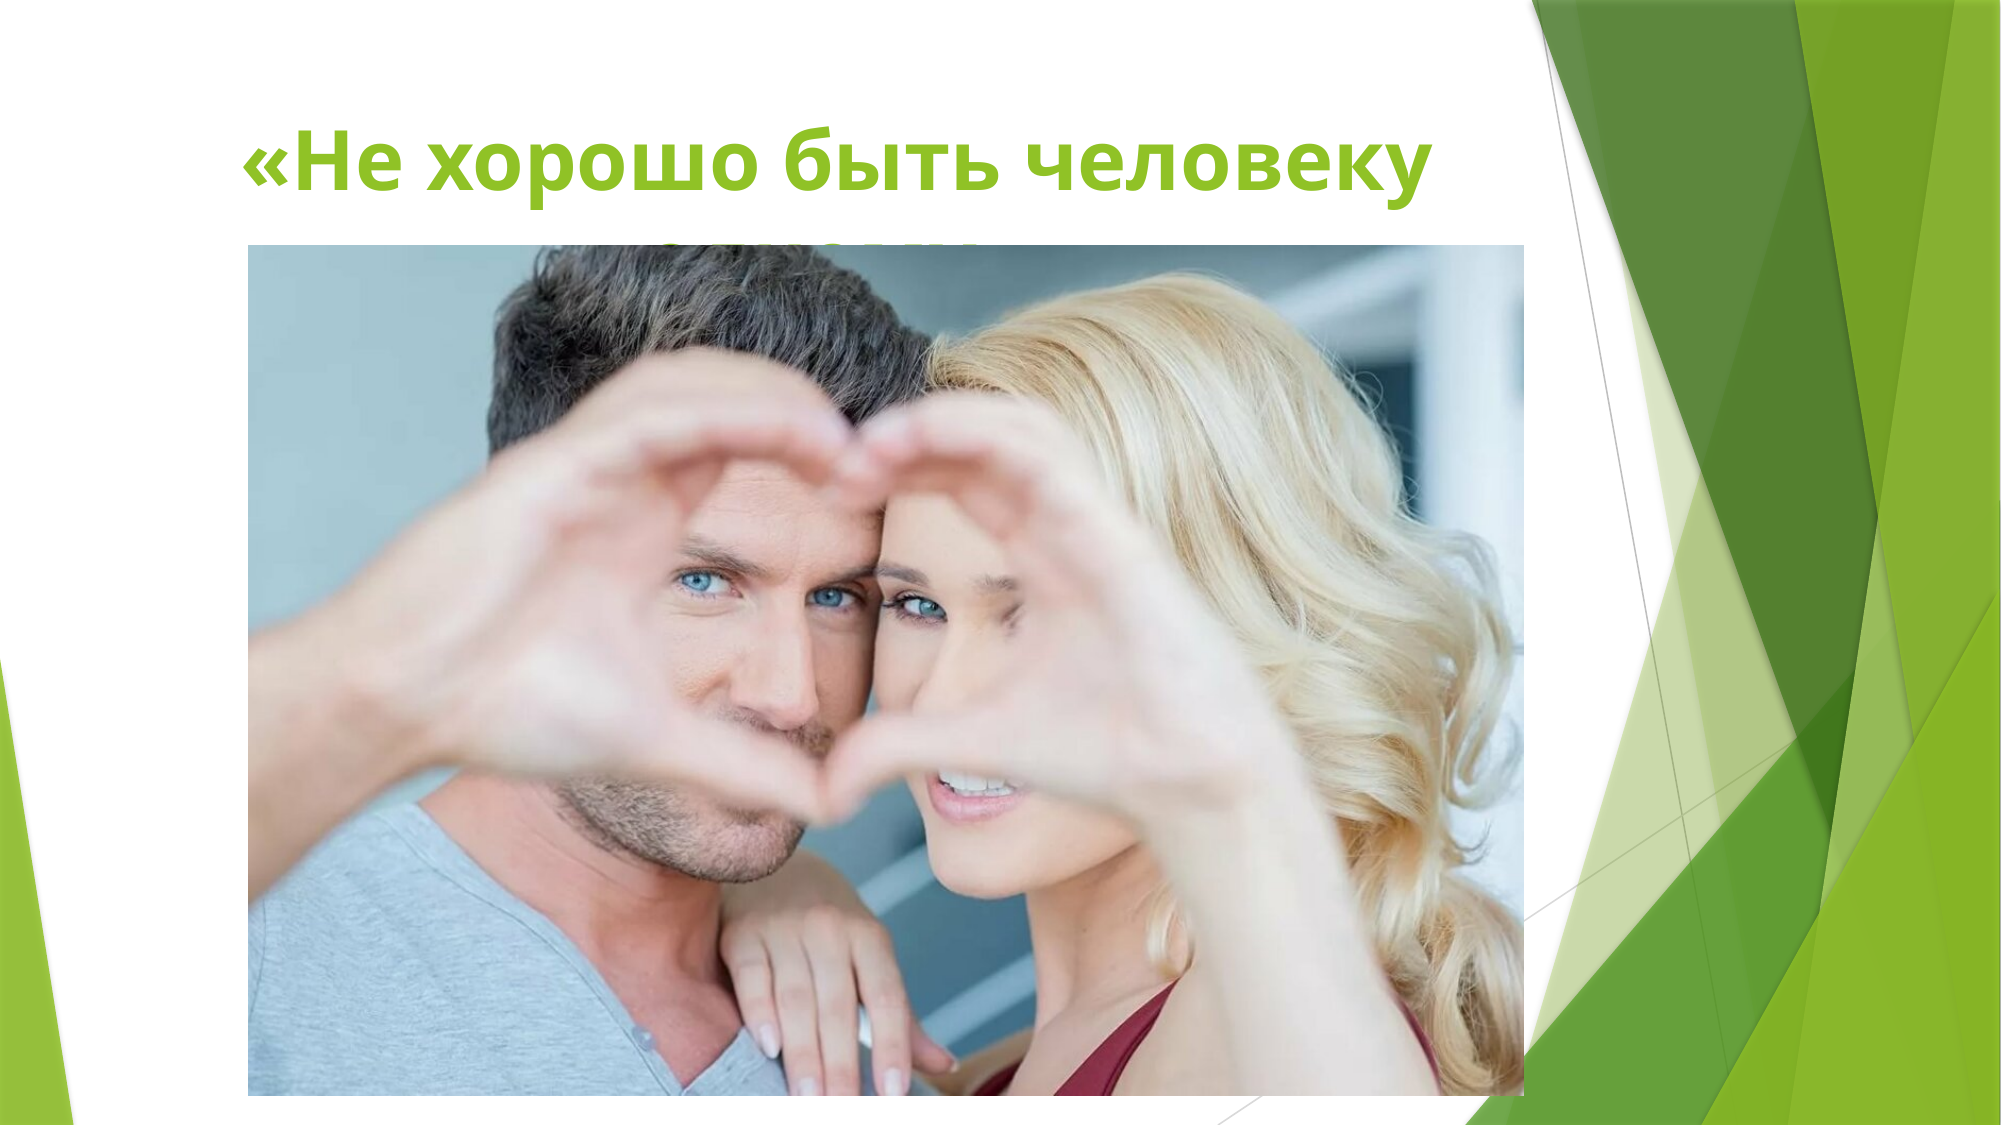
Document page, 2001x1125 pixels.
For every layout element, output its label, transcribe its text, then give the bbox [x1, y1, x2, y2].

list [248, 245, 1525, 1097]
title «Не хорошо быть человеку одному» [45, 99, 1628, 317]
